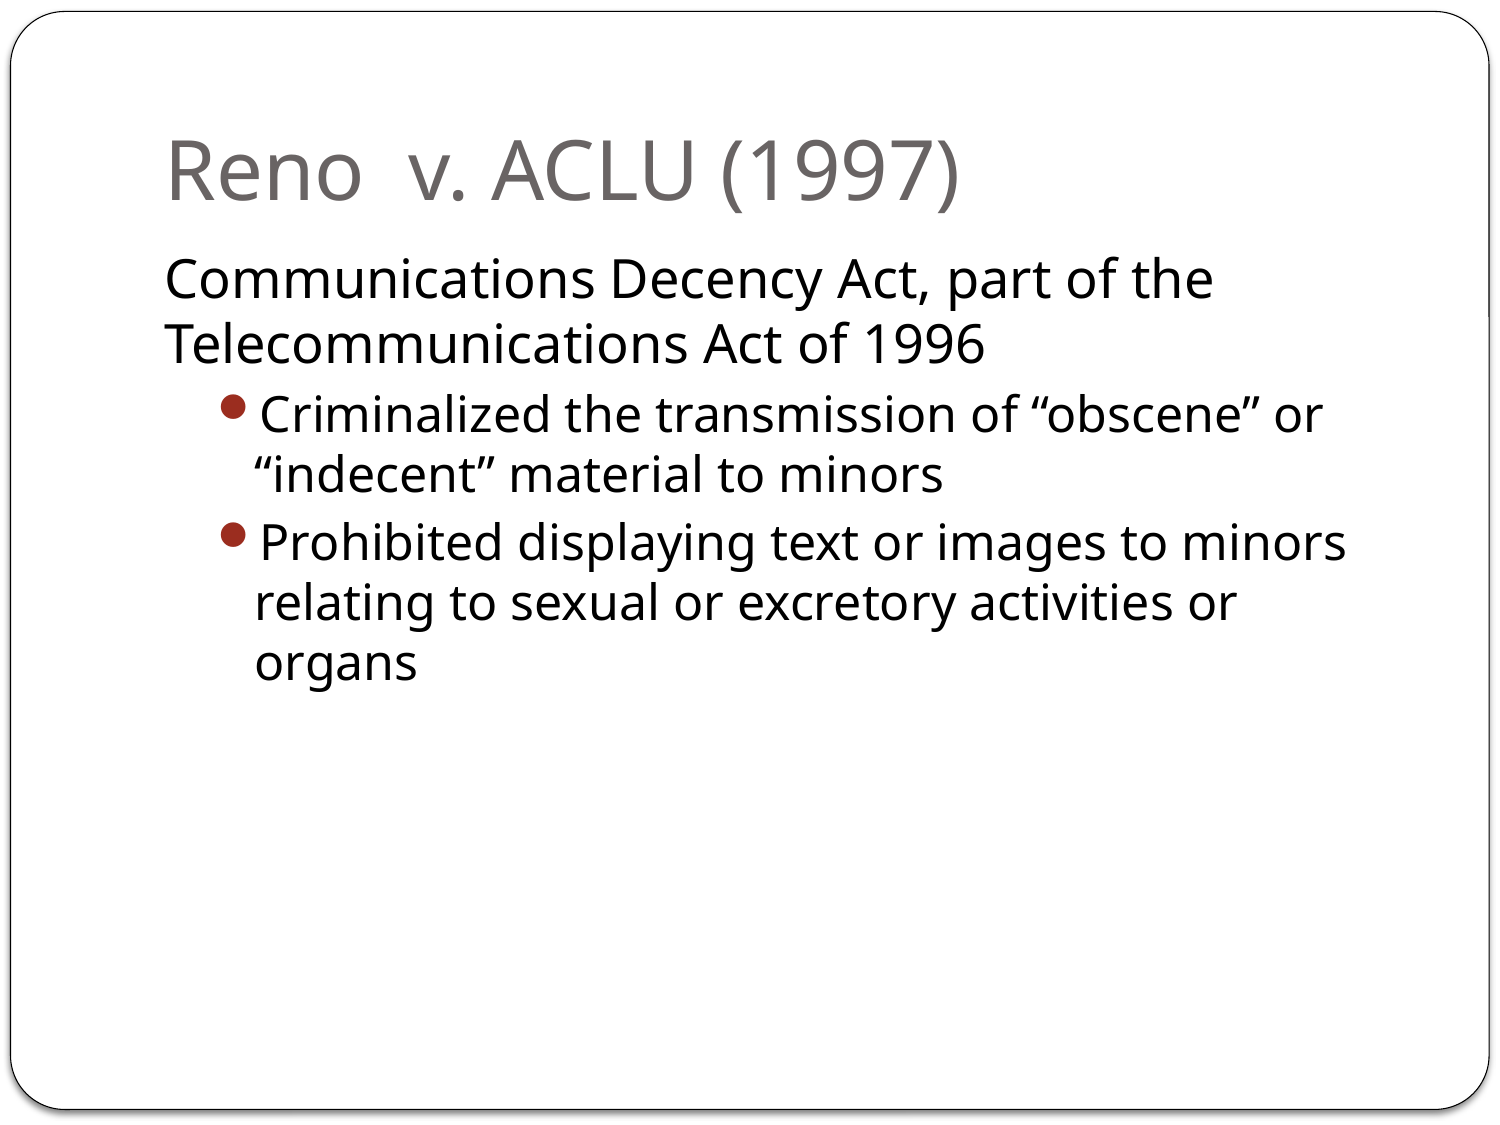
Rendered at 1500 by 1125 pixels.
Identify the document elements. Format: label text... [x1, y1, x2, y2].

title Reno v. ACLU (1997) [150, 45, 1425, 233]
list Communications Decency Act, part of the Telecommunications Act of 1996 Criminalized the transmission of “obscene” or “indecent” material to minors Prohibited displaying text or images to minors relating to sexual or excretory activities or organs [150, 237, 1425, 988]
